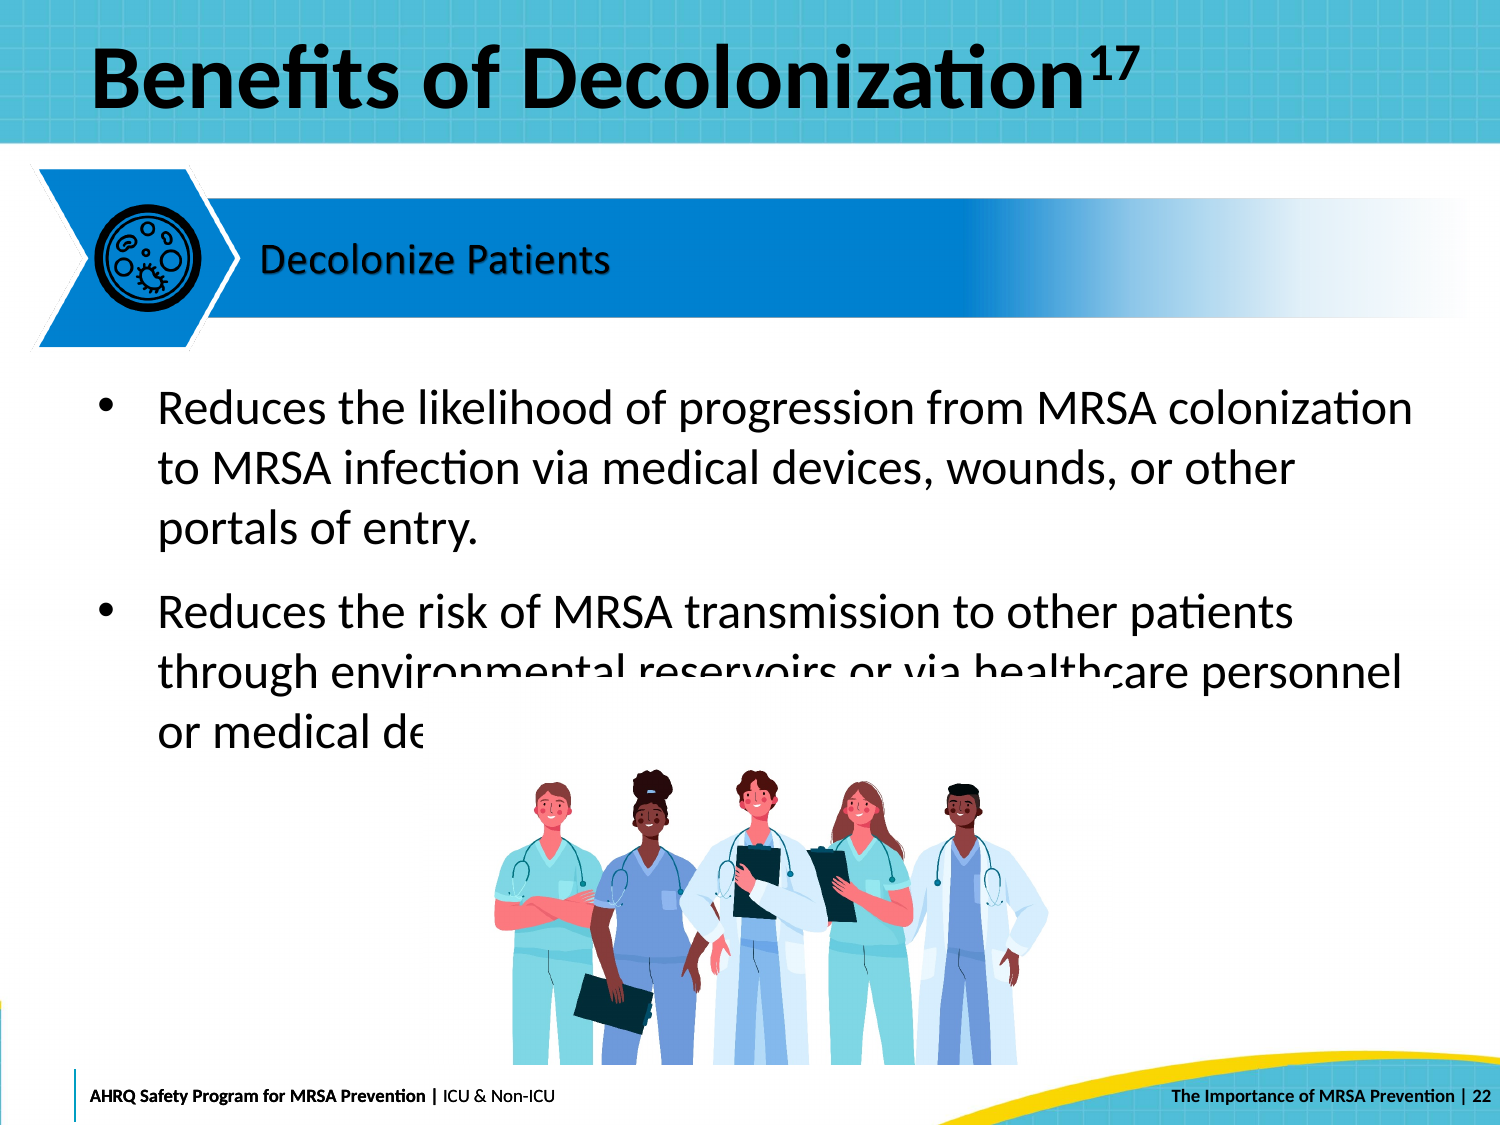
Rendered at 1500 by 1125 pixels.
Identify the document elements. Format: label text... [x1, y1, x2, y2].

slide_number | 22 [1455, 1065, 1500, 1125]
picture [0, 0, 1500, 1125]
list Reduces the likelihood of progression from MRSA colonization to MRSA infection via medical devices, wounds, or other portals of entry. Reduces the risk of MRSA transmission to other patients through environmental reservoirs or via healthcare personnel or medical devices. [82, 366, 1433, 807]
title Benefits of Decolonization17 [75, 0, 1425, 150]
